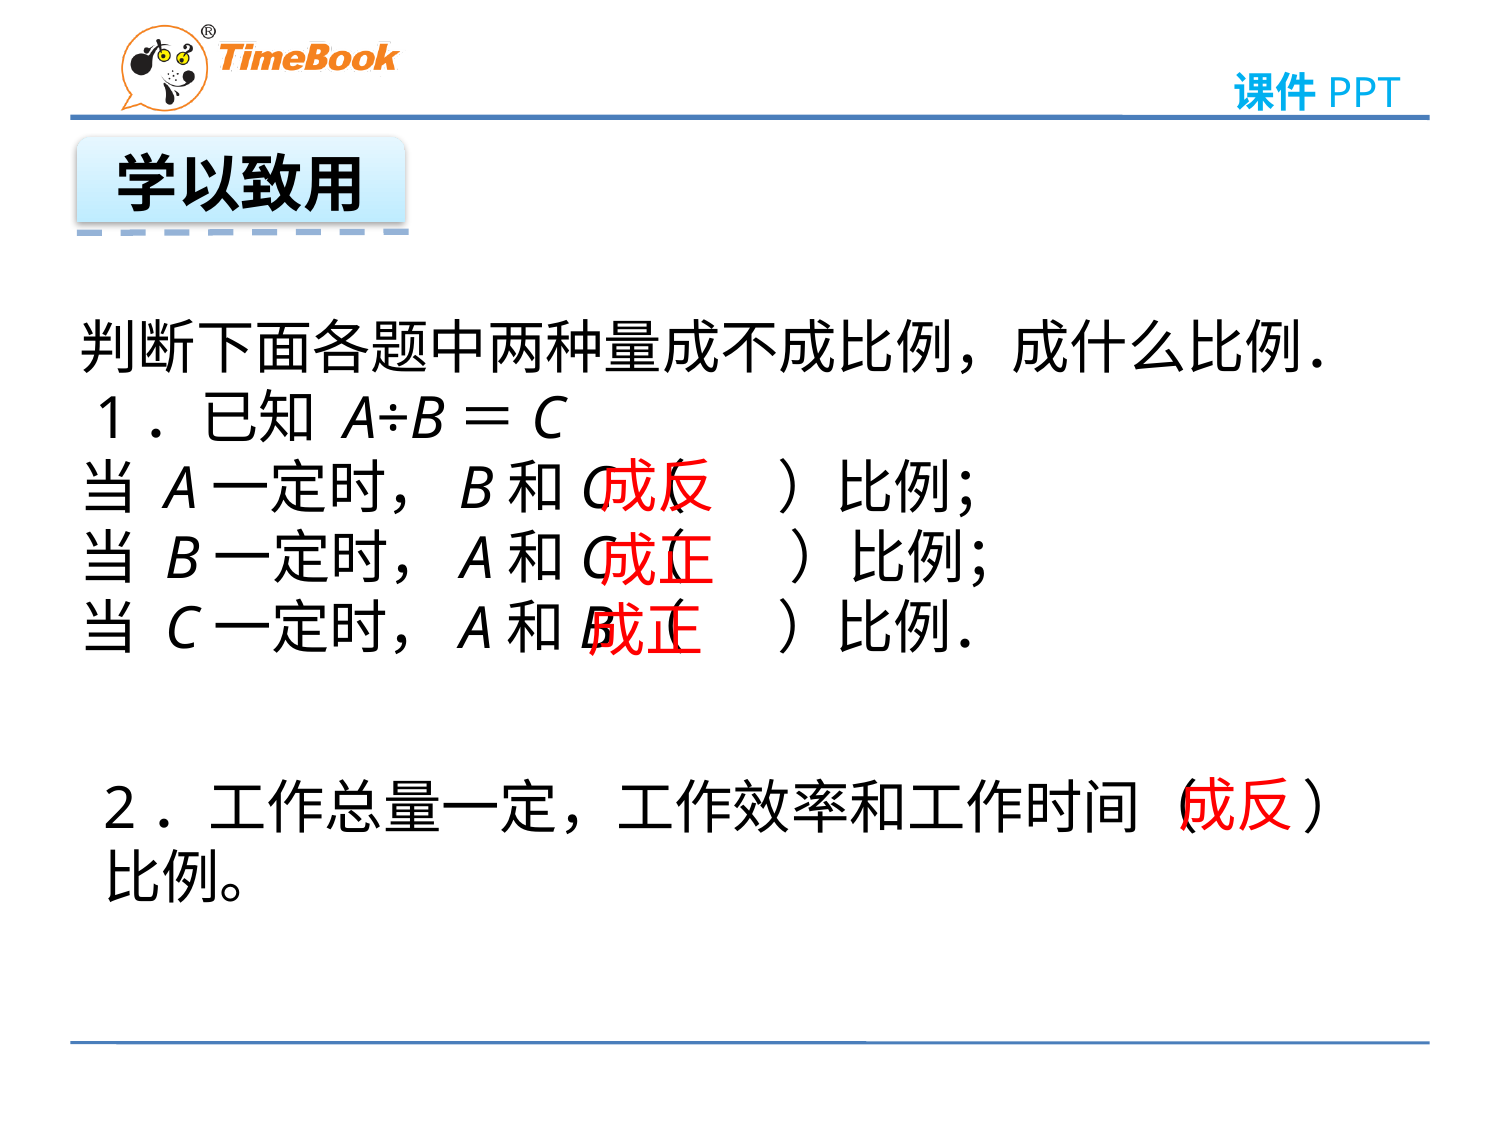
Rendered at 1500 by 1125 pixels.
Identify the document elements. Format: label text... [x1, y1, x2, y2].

text_box 学以致用 [76, 136, 406, 223]
text_box 2．工作总量一定，工作效率和工作时间（ ）比例。 [88, 763, 1424, 918]
text_box 成反 [1163, 760, 1341, 846]
text_box 成反 [584, 441, 750, 527]
picture [118, 22, 408, 113]
text_box 判断下面各题中两种量成不成比例，成什么比例． 1．已知 A÷B＝C 当 A一定时，B和C（ ）比例； 当 B一定时，A和C（ ）比例； 当 C一定时，A和B（ ）比例． [64, 302, 1412, 668]
text_box 成正 [584, 515, 739, 601]
text_box 成正 [572, 586, 727, 671]
